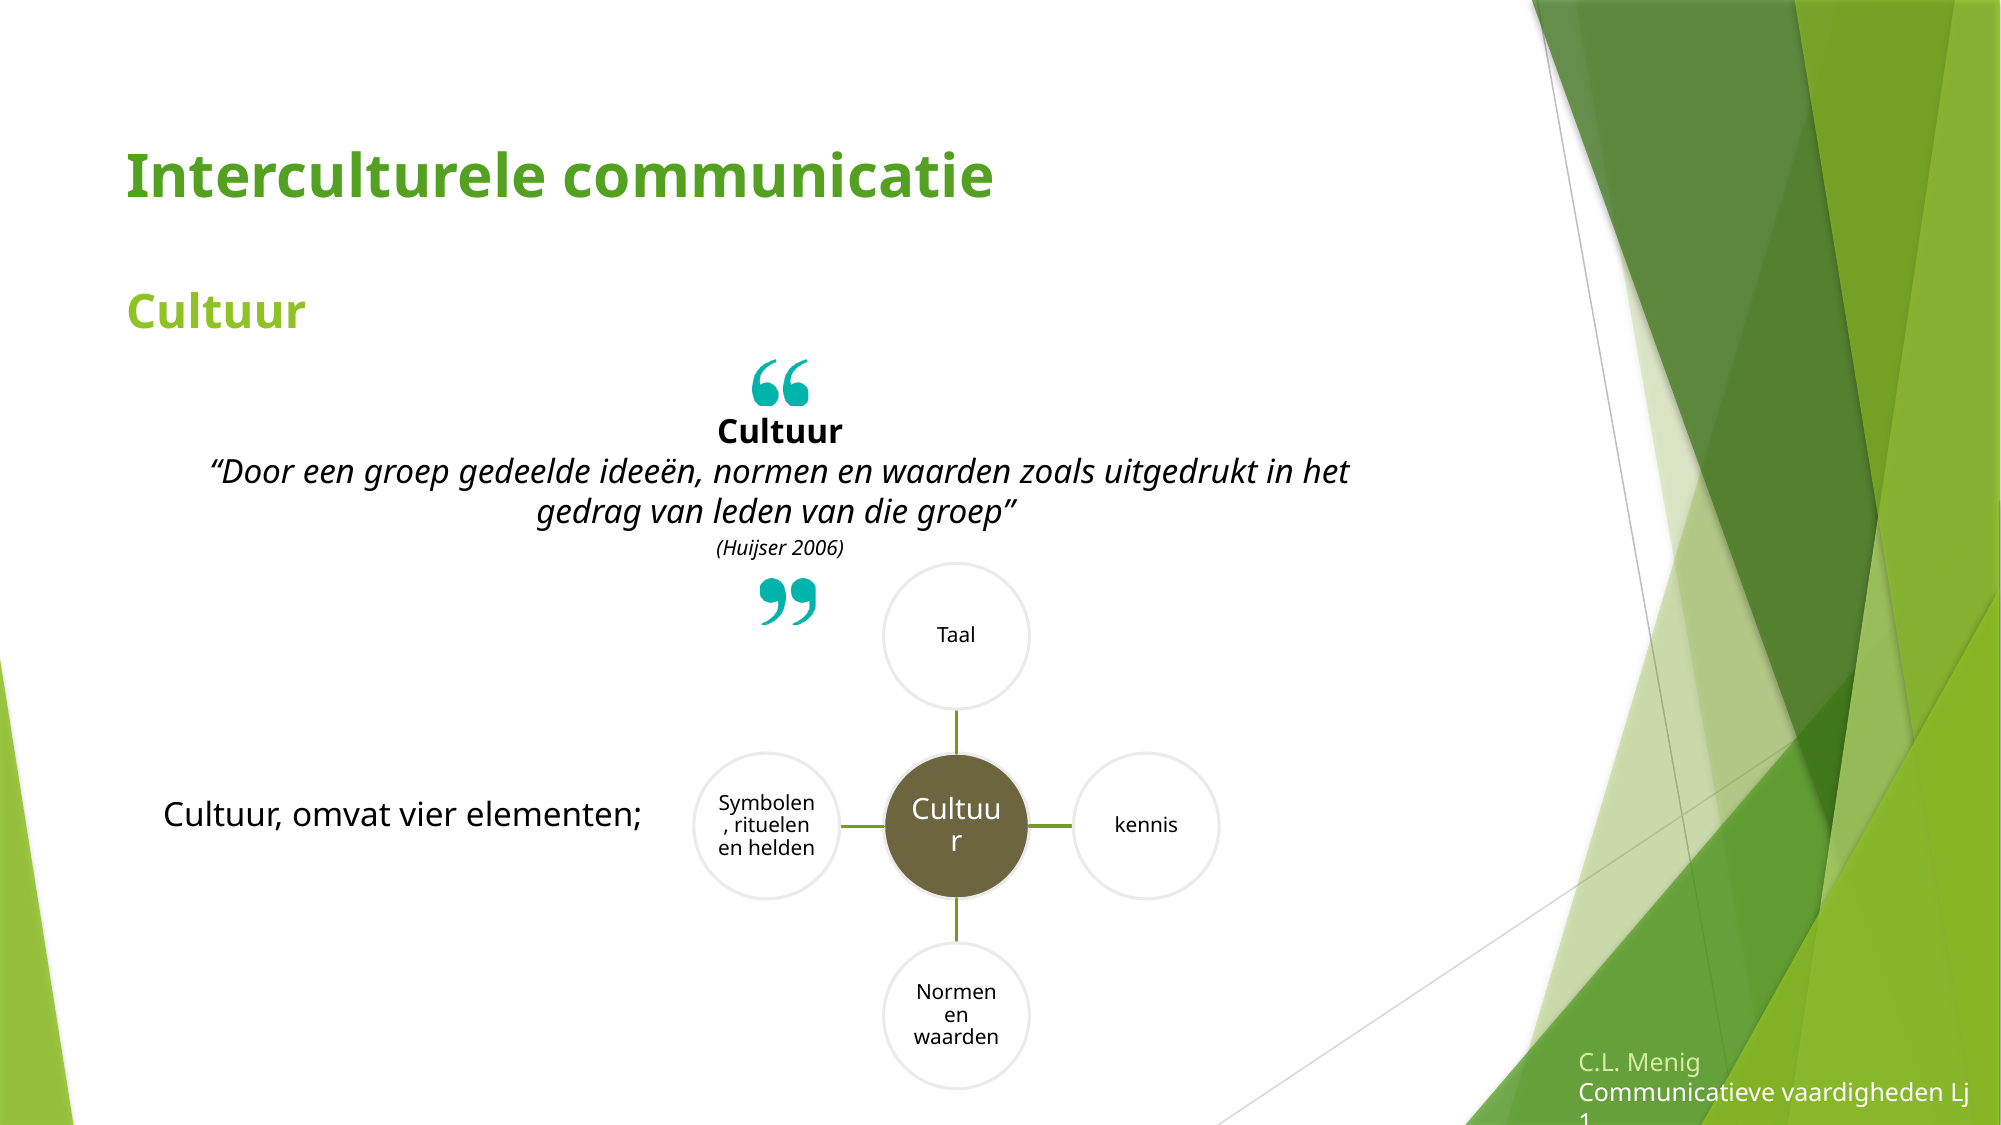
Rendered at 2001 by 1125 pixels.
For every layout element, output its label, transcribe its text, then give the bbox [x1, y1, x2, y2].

picture [759, 577, 817, 625]
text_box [595, 560, 1318, 1092]
text_box Interculturele communicatie Cultuur [111, 129, 1522, 347]
text_box Cultuur “Door een groep gedeelde ideeën, normen en waarden zoals uitgedrukt in het gedrag van leden van die groep” (Huijser 2006) Cultuur, omvat vier elementen; [148, 402, 1413, 1040]
picture [751, 359, 809, 407]
text_box C.L. Menig Communicatieve vaardigheden Lj 1 [1563, 1038, 2000, 1125]
